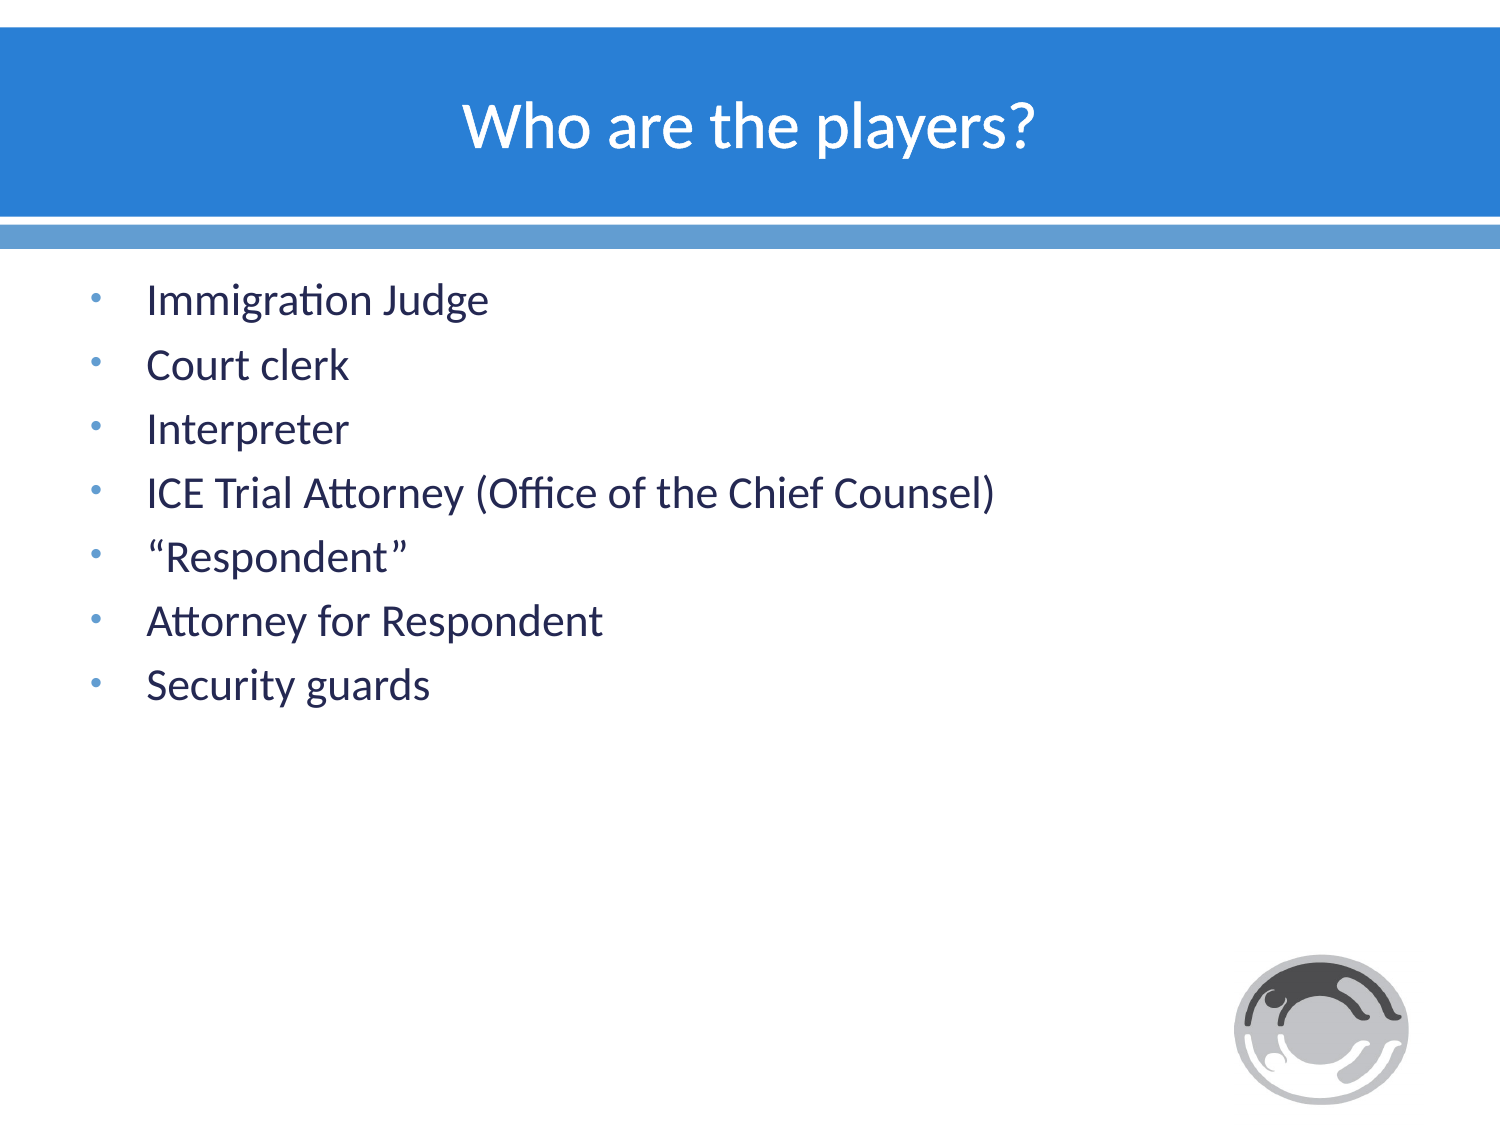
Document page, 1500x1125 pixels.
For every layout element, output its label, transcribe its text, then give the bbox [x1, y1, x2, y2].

list Immigration Judge Court clerk Interpreter ICE Trial Attorney (Office of the Chief Counsel) “Respondent” Attorney for Respondent Security guards [75, 262, 1425, 1005]
picture [1234, 1005, 1424, 1125]
title Who are the players? [75, 29, 1425, 213]
